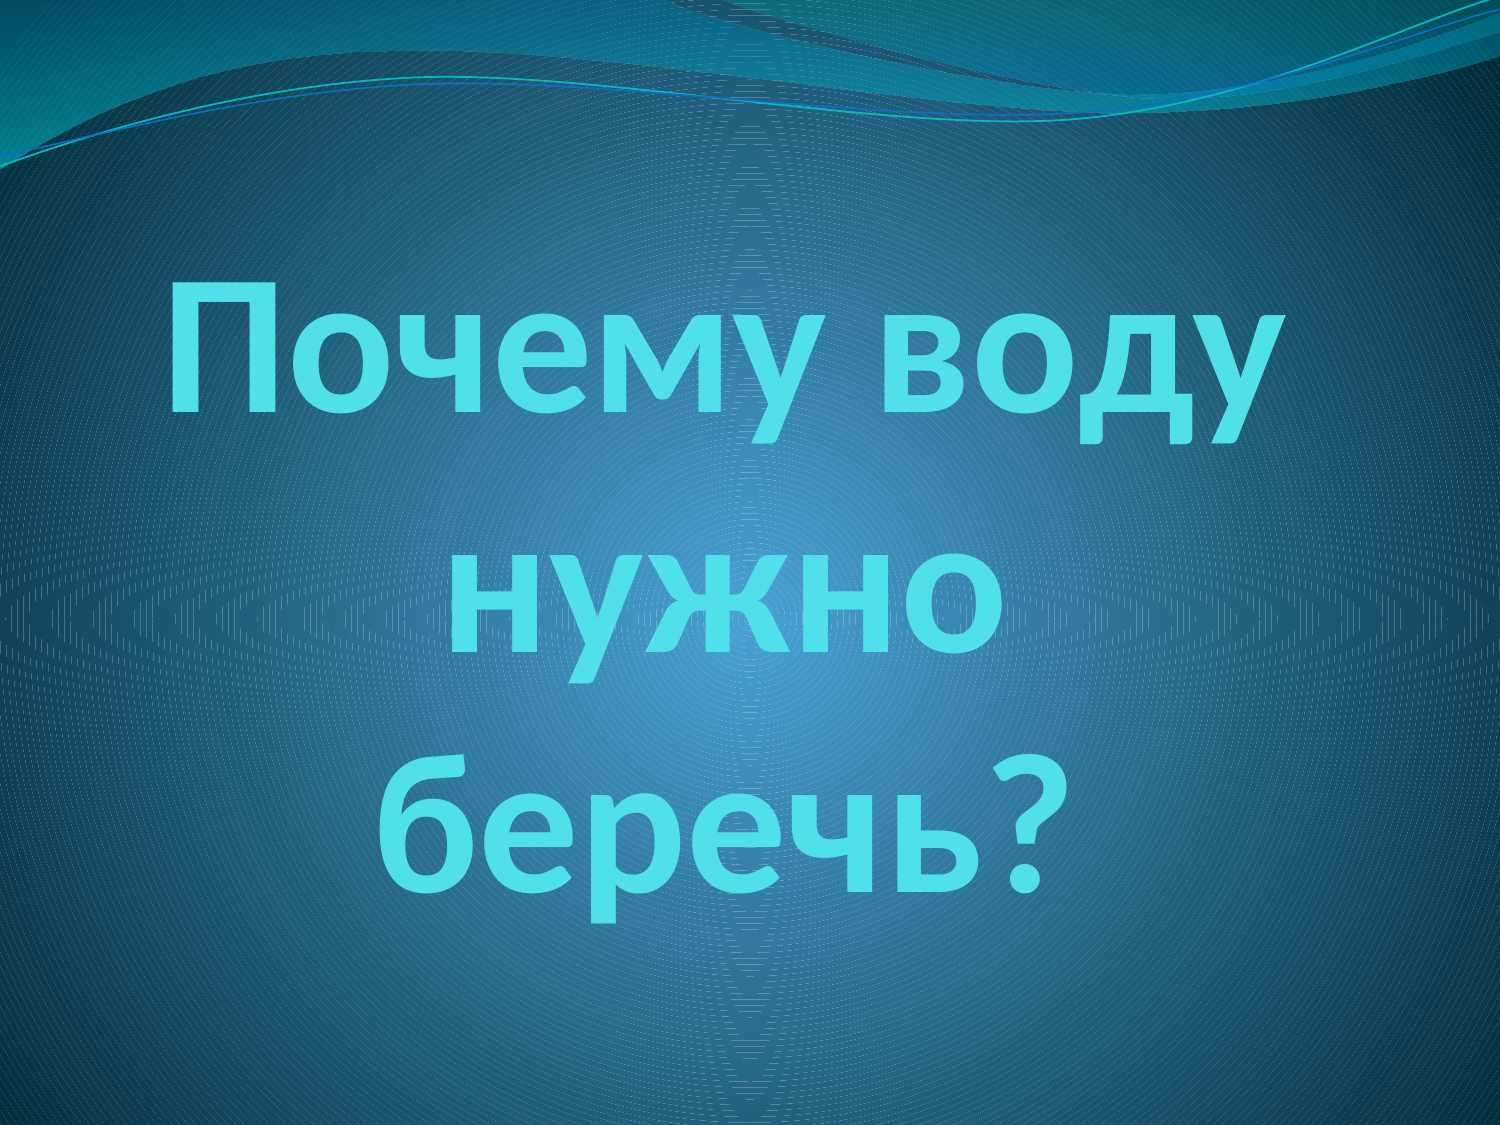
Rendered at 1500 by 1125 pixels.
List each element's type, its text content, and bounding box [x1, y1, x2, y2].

title Почему воду нужно беречь? [82, 632, 1370, 933]
